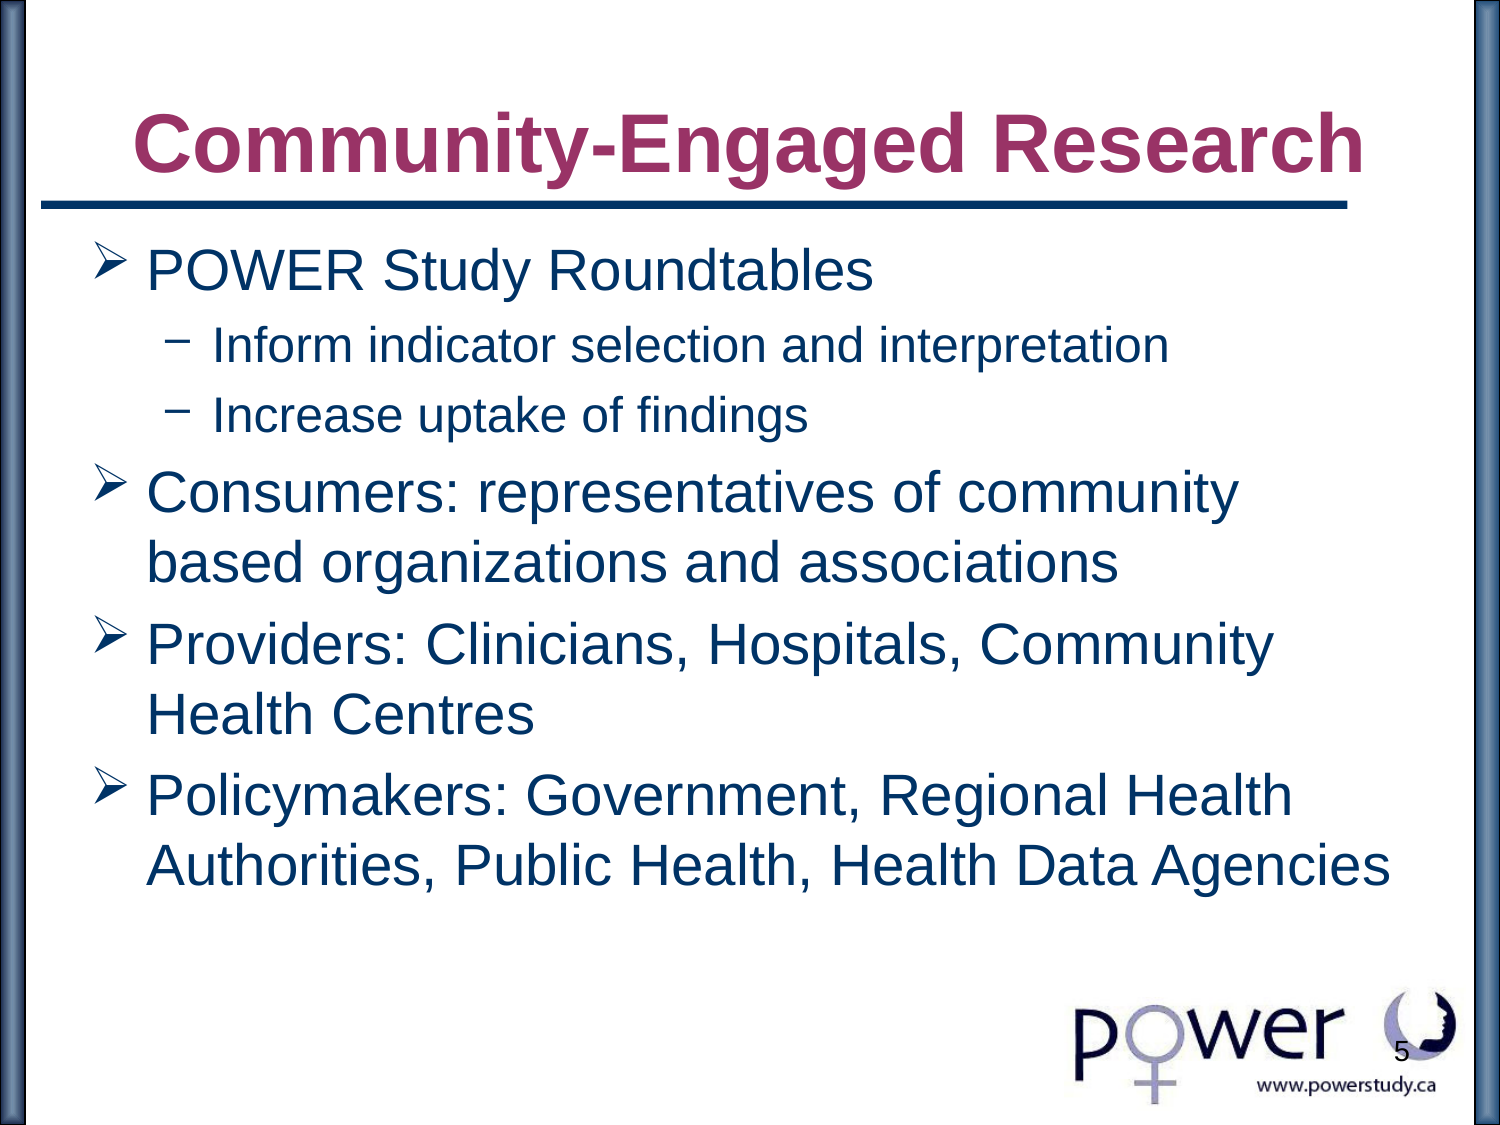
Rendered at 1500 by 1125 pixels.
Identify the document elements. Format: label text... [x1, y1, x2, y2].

title Community-Engaged Research [74, 44, 1426, 224]
list POWER Study Roundtables Inform indicator selection and interpretation Increase uptake of findings Consumers: representatives of community based organizations and associations Providers: Clinicians, Hospitals, Community Health Centres Policymakers: Government, Regional Health Authorities, Public Health, Health Data Agencies [74, 224, 1426, 1013]
picture [1064, 979, 1466, 1111]
slide_number 5 [1074, 1024, 1426, 1103]
